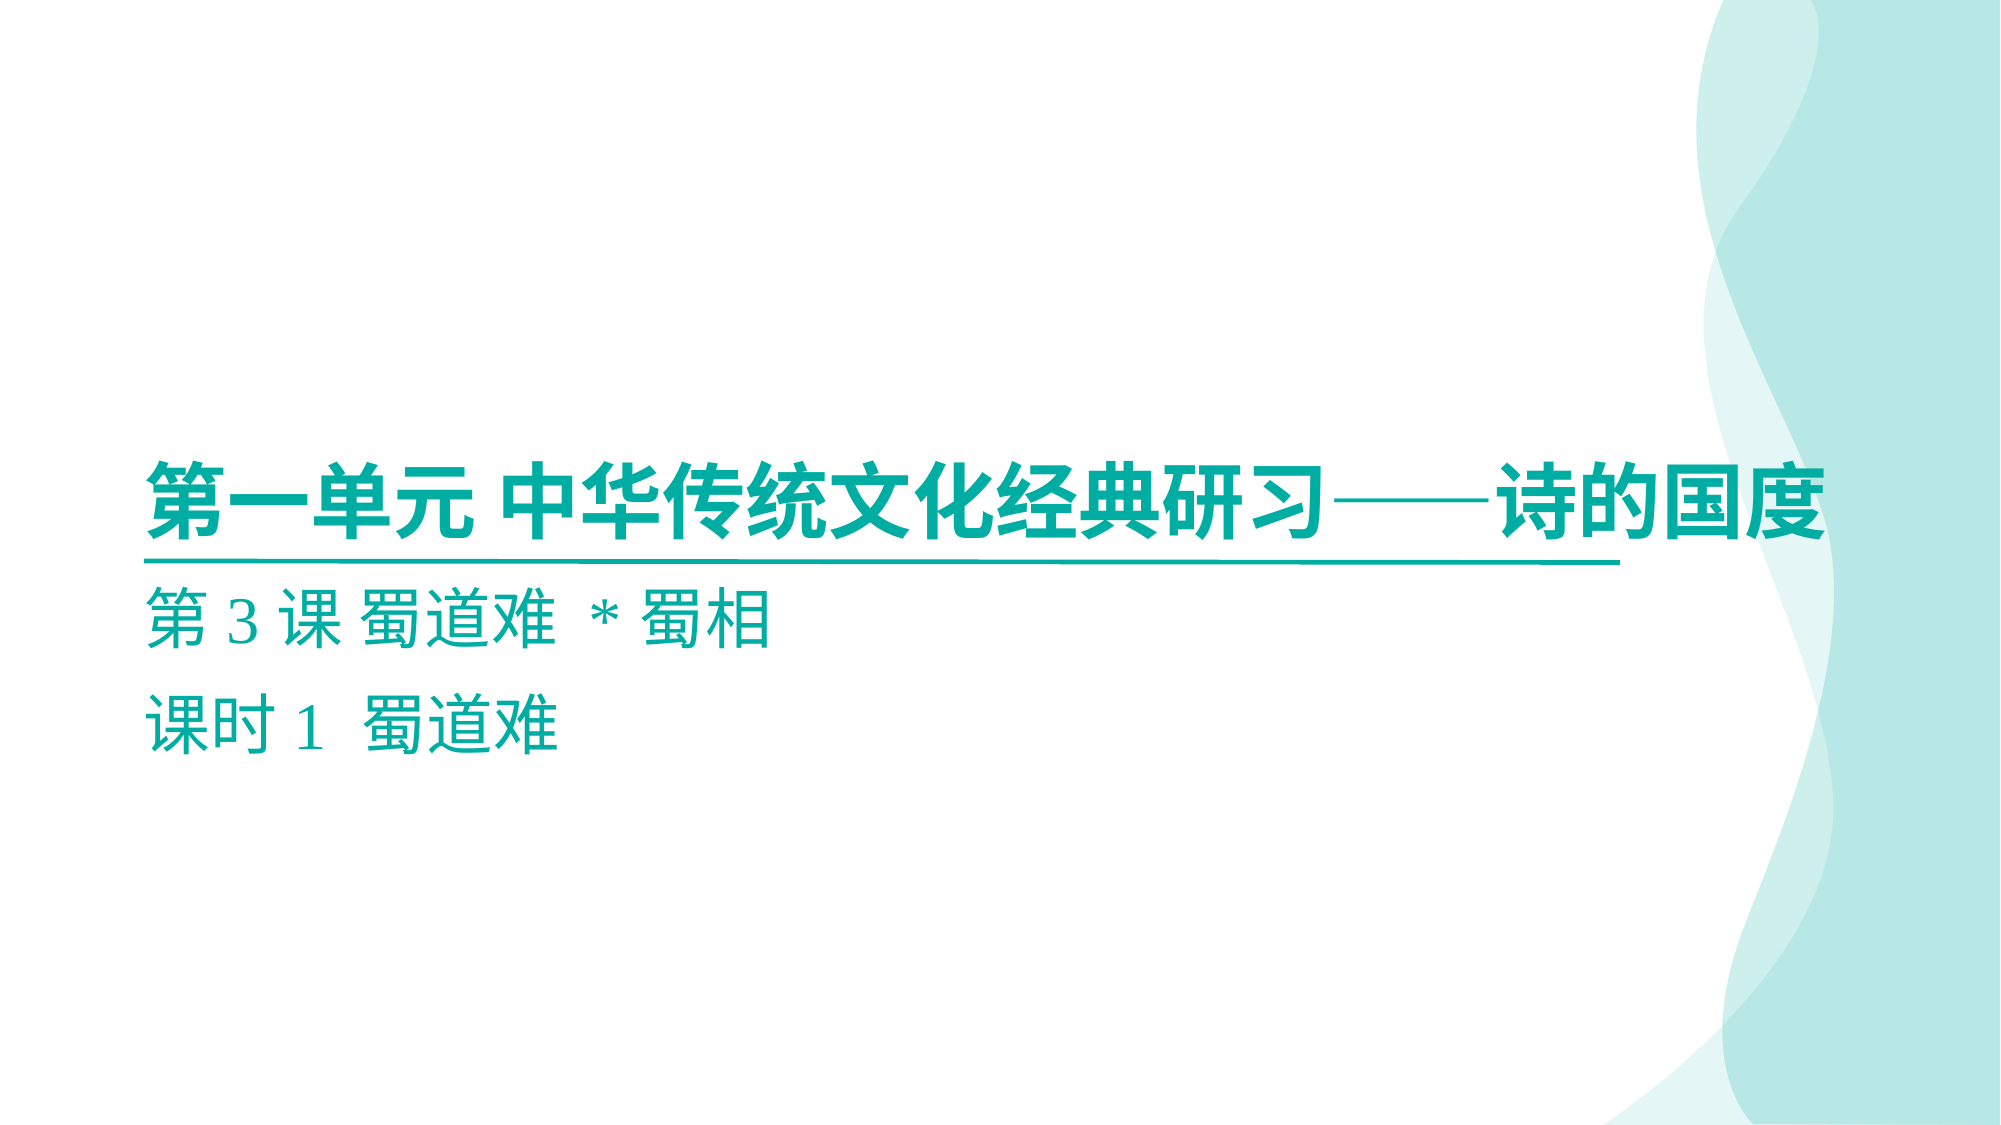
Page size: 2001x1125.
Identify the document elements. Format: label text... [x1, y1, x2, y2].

picture [0, 0, 2000, 1125]
text_box 第一单元 中华传统文化经典研习——诗的国度 [143, 430, 1946, 549]
text_box 课时1 蜀道难 [143, 679, 1946, 847]
text_box 第3课 蜀道难 *蜀相 [143, 573, 1946, 679]
